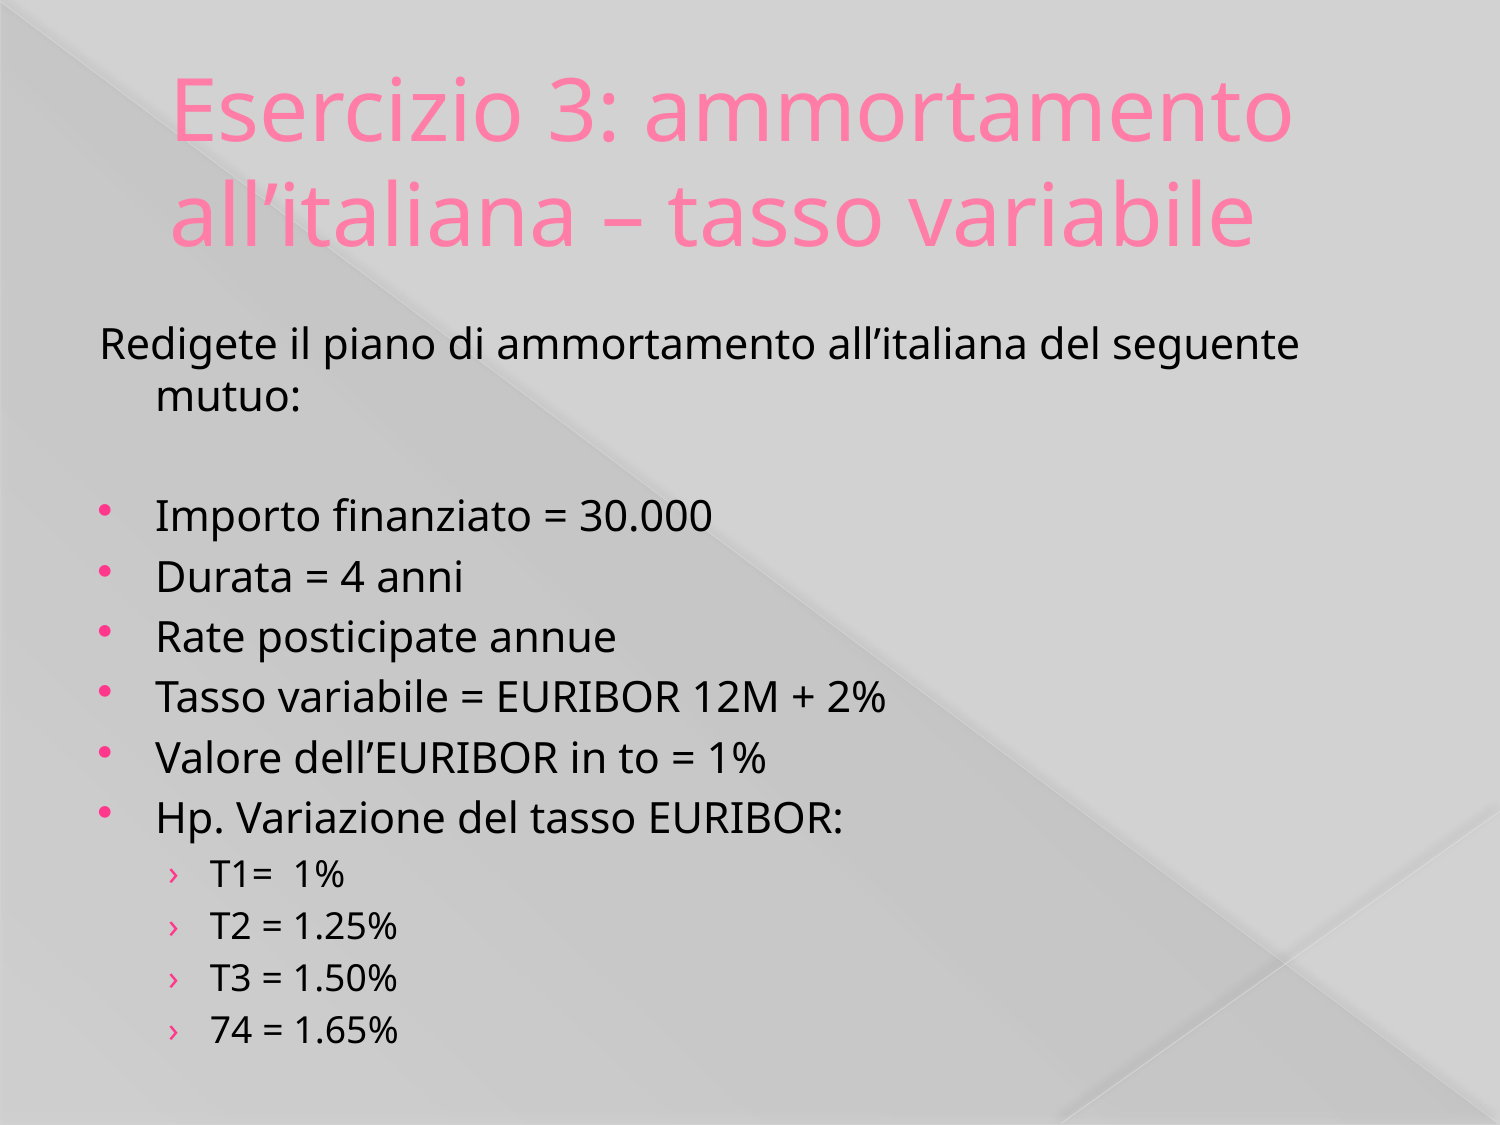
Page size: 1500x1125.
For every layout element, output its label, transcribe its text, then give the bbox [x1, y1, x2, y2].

list Redigete il piano di ammortamento all’italiana del seguente mutuo: Importo finanziato = 30.000 Durata = 4 anni Rate posticipate annue Tasso variabile = EURIBOR 12M + 2% Valore dell’EURIBOR in to = 1% Hp. Variazione del tasso EURIBOR: T1= 1% T2 = 1.25% T3 = 1.50% 74 = 1.65% [75, 308, 1425, 1059]
title Esercizio 3: ammortamento all’italiana – tasso variabile [75, 43, 1425, 274]
